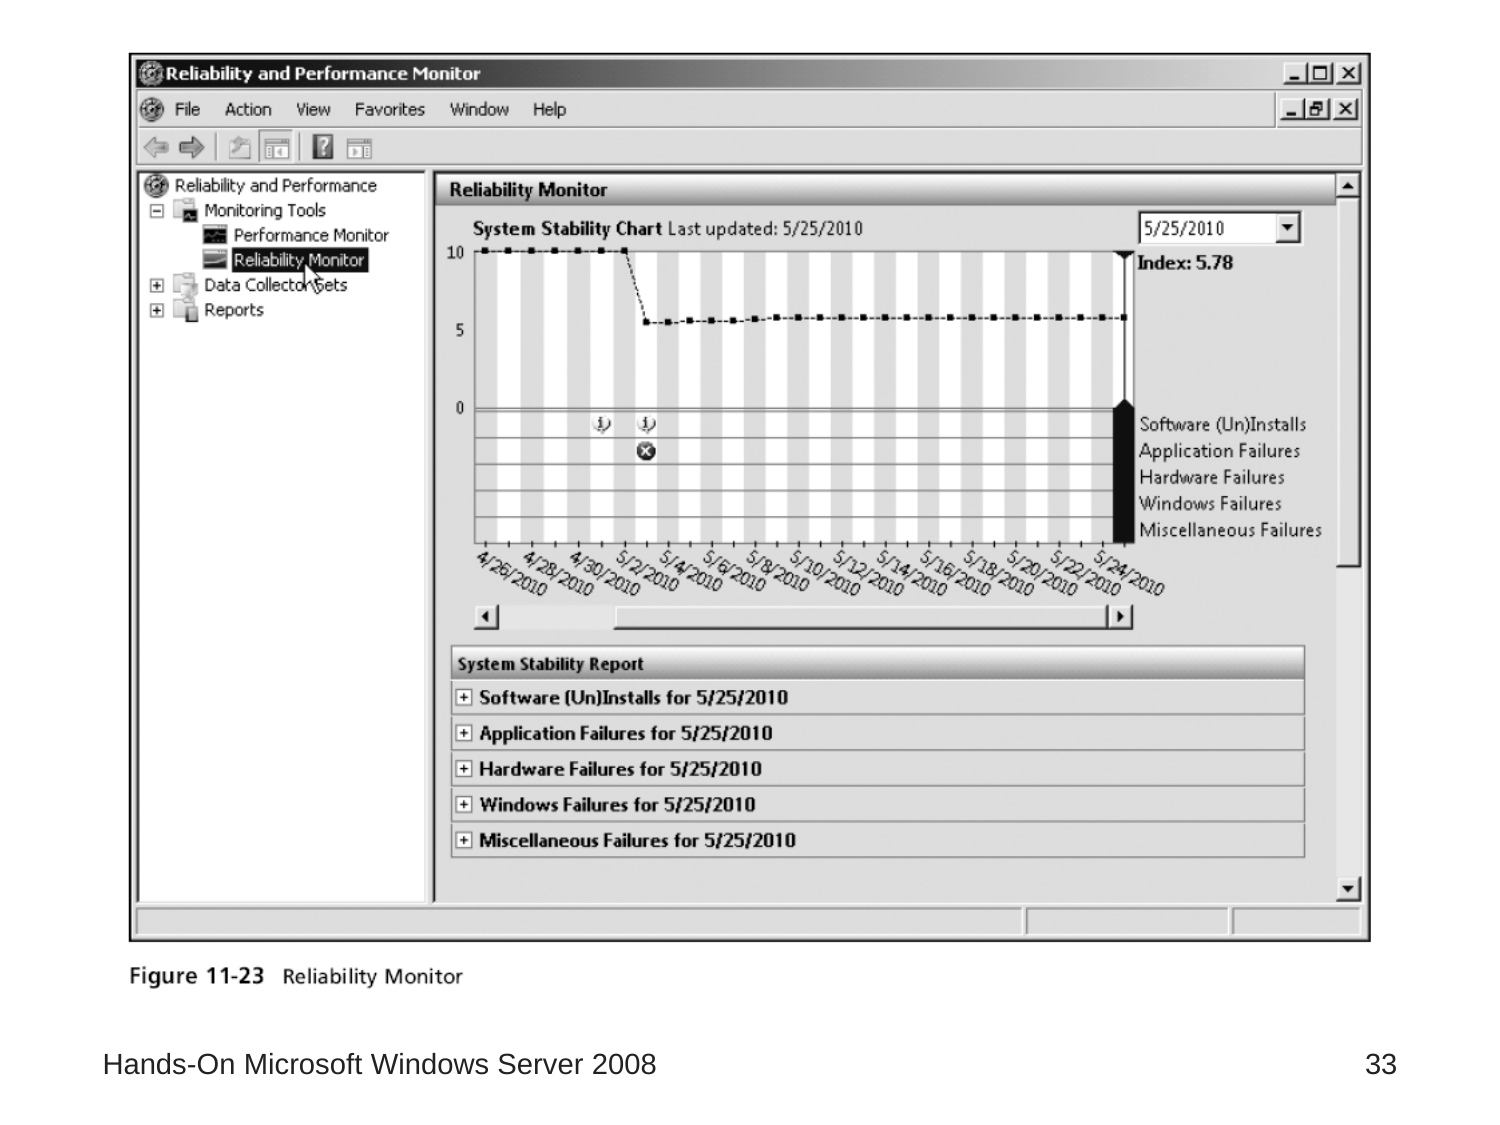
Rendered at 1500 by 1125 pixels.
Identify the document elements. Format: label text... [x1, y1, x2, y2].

slide_number 33 [1074, 1037, 1413, 1101]
footer Hands-On Microsoft Windows Server 2008 [87, 1037, 1051, 1101]
picture [124, 49, 1376, 993]
